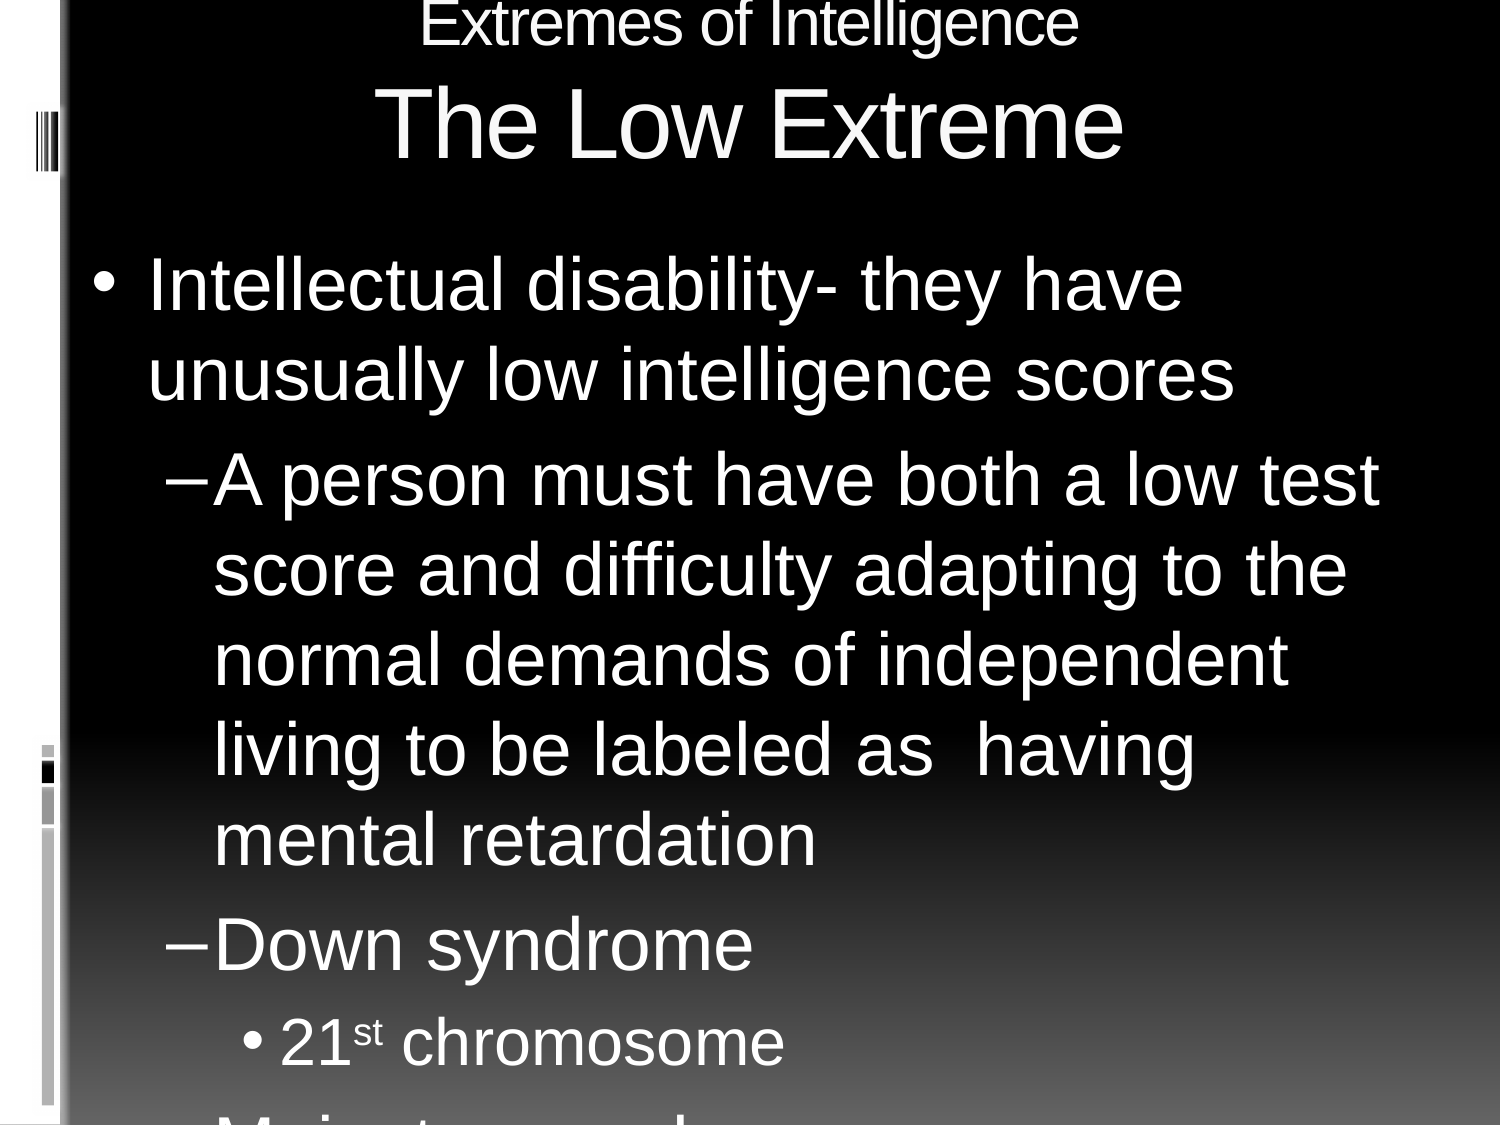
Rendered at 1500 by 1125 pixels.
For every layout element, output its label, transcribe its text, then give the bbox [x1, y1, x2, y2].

title Extremes of Intelligence The Low Extreme [0, 0, 1500, 239]
text_box Intellectual disability- they have unusually low intelligence scores A person must have both a low test score and difficulty adapting to the normal demands of independent living to be labeled as having mental retardation Down syndrome 21st chromosome Mainstreamed [76, 228, 1437, 1078]
